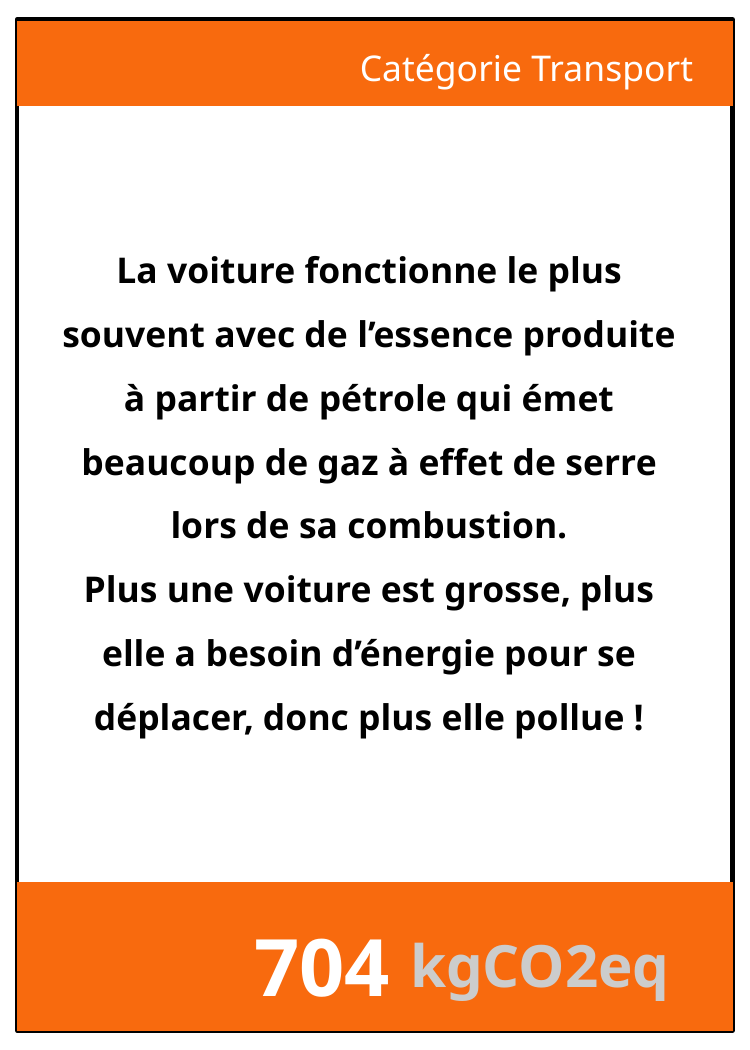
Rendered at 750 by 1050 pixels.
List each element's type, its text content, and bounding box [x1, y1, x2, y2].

text_box [17, 881, 733, 896]
text_box [17, 21, 209, 106]
text_box Catégorie Transport [209, 5, 732, 129]
text_box kgCO2eq [429, 896, 750, 1033]
text_box 704 [0, 896, 429, 1033]
text_box La voiture fonctionne le plus souvent avec de l’essence produite à partir de pétrole qui émet beaucoup de gaz à effet de serre lors de sa combustion. Plus une voiture est grosse, plus elle a besoin d’énergie pour se déplacer, donc plus elle pollue ! [33, 128, 705, 837]
text_box [17, 106, 733, 881]
